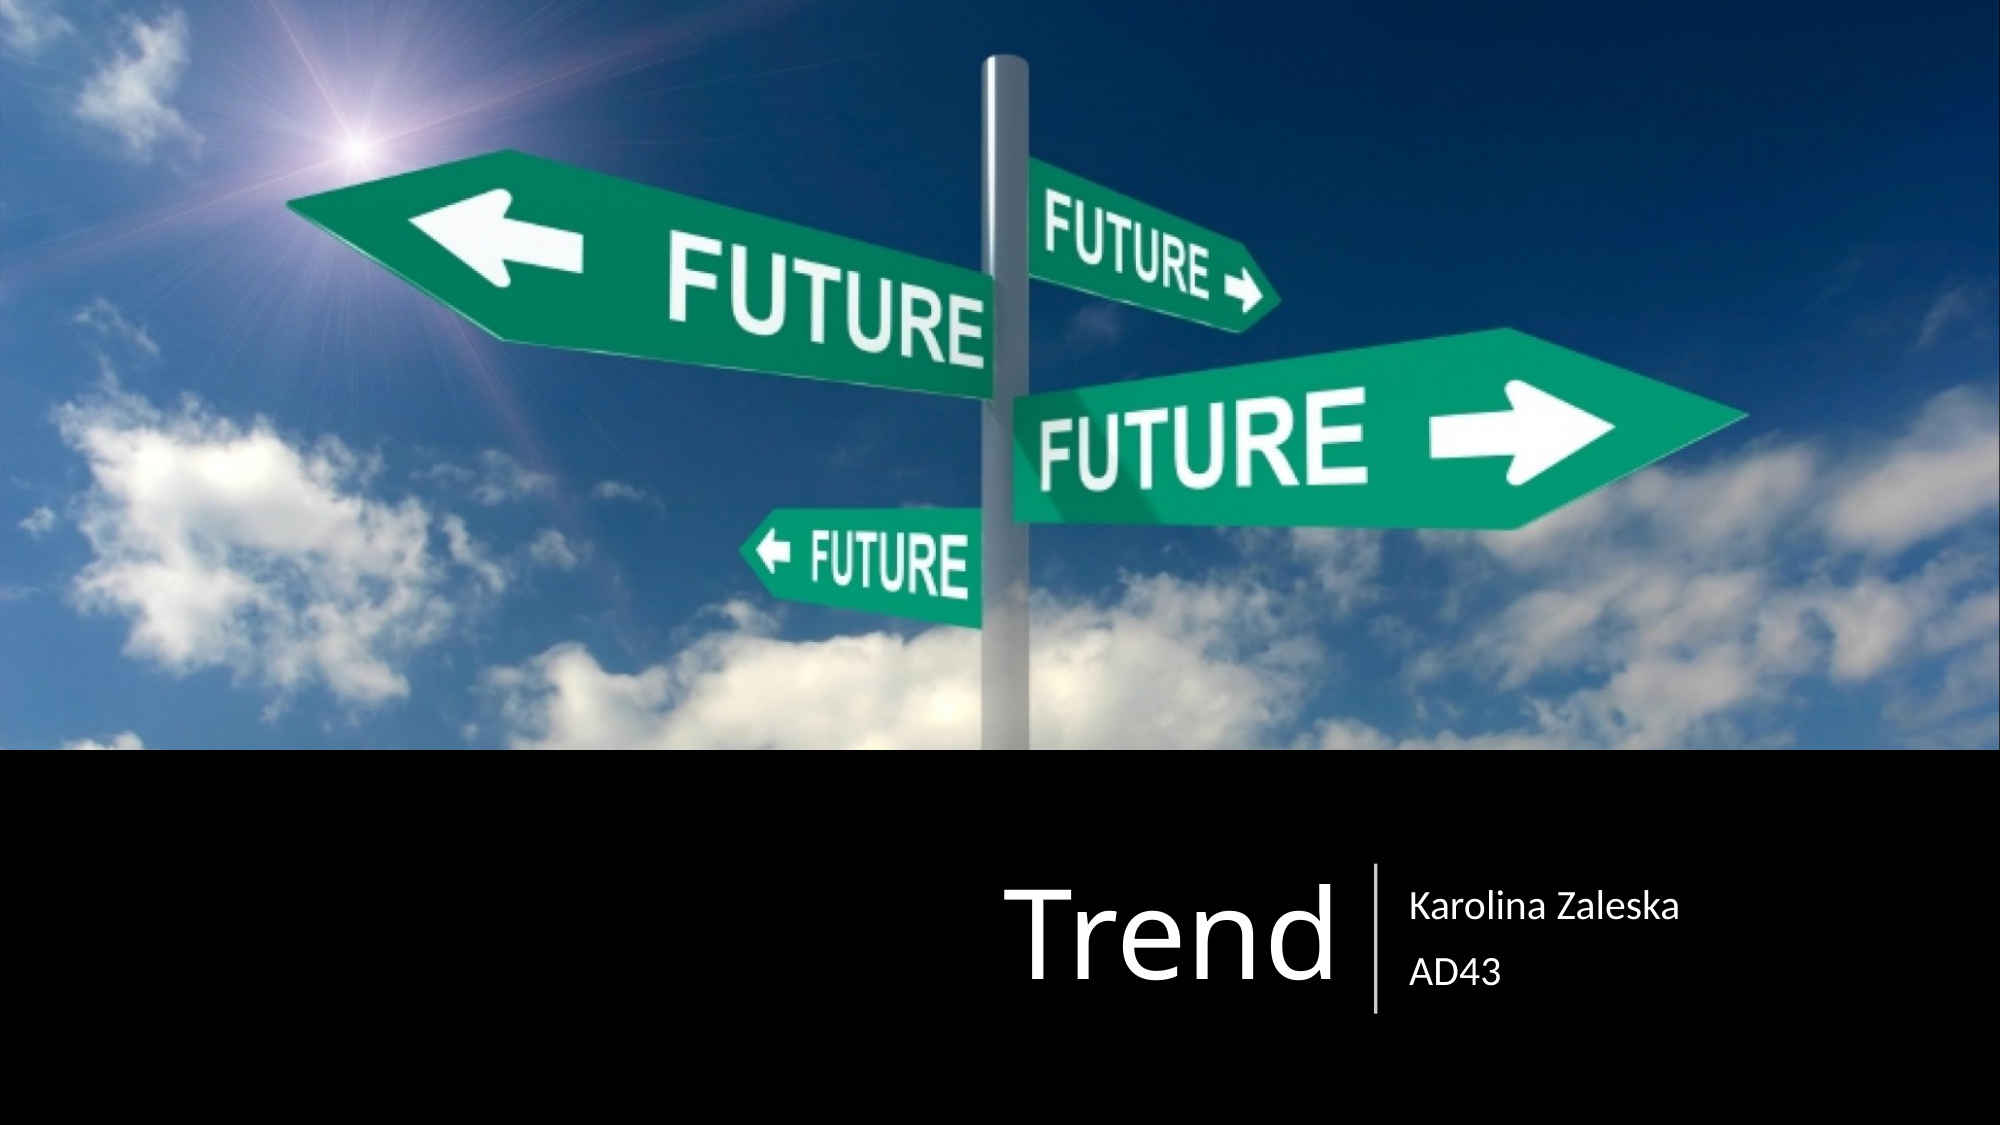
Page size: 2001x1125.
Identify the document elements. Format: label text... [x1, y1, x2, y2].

subtitle Karolina Zaleska AD43 [1394, 835, 1883, 1043]
title Trend [71, 835, 1357, 1043]
picture [0, 0, 2000, 750]
